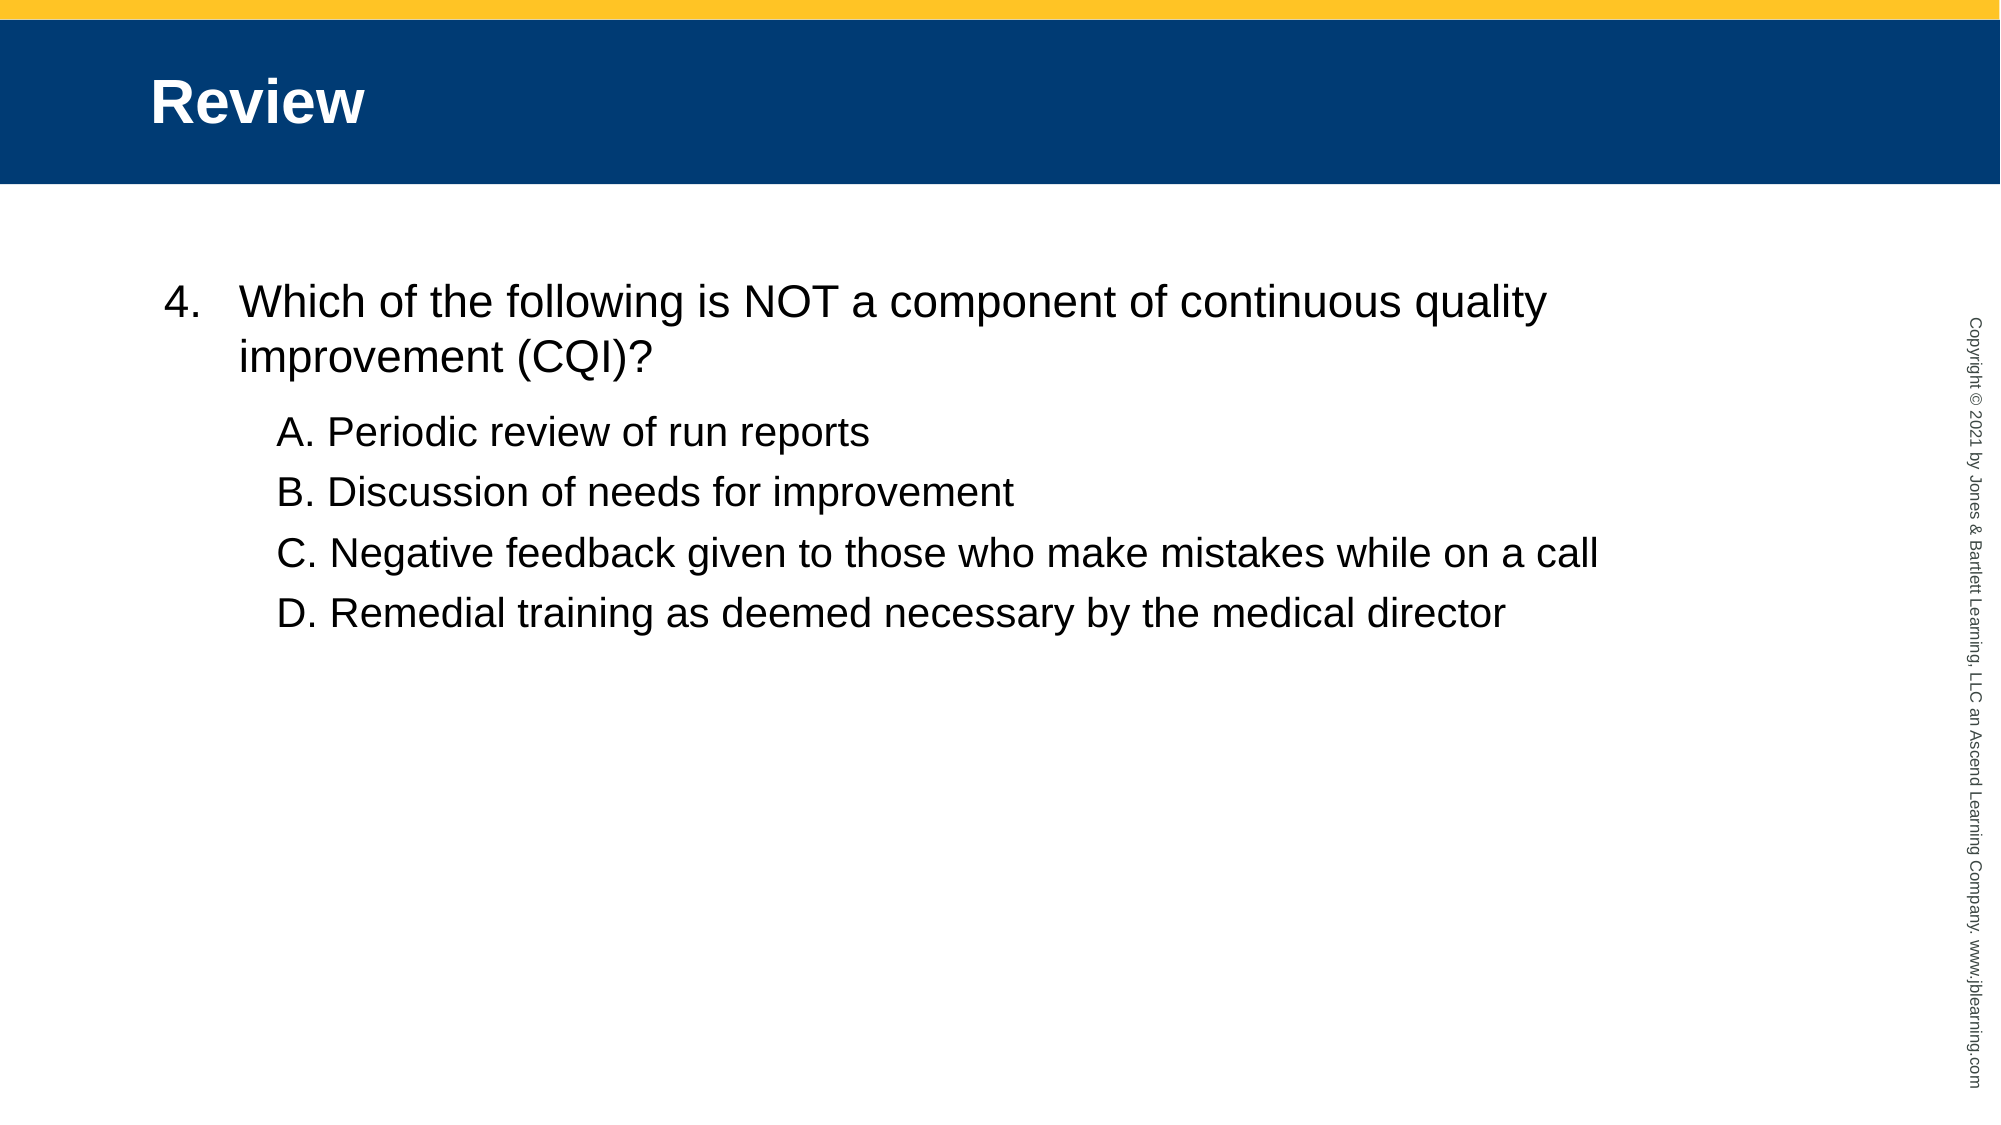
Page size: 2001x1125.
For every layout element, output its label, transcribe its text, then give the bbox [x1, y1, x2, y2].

list Which of the following is NOT a component of continuous quality improvement (CQI)? Periodic review of run reports Discussion of needs for improvement Negative feedback given to those who make mistakes while on a call Remedial training as deemed necessary by the medical director [148, 241, 1849, 1030]
title Review [0, 19, 2000, 185]
